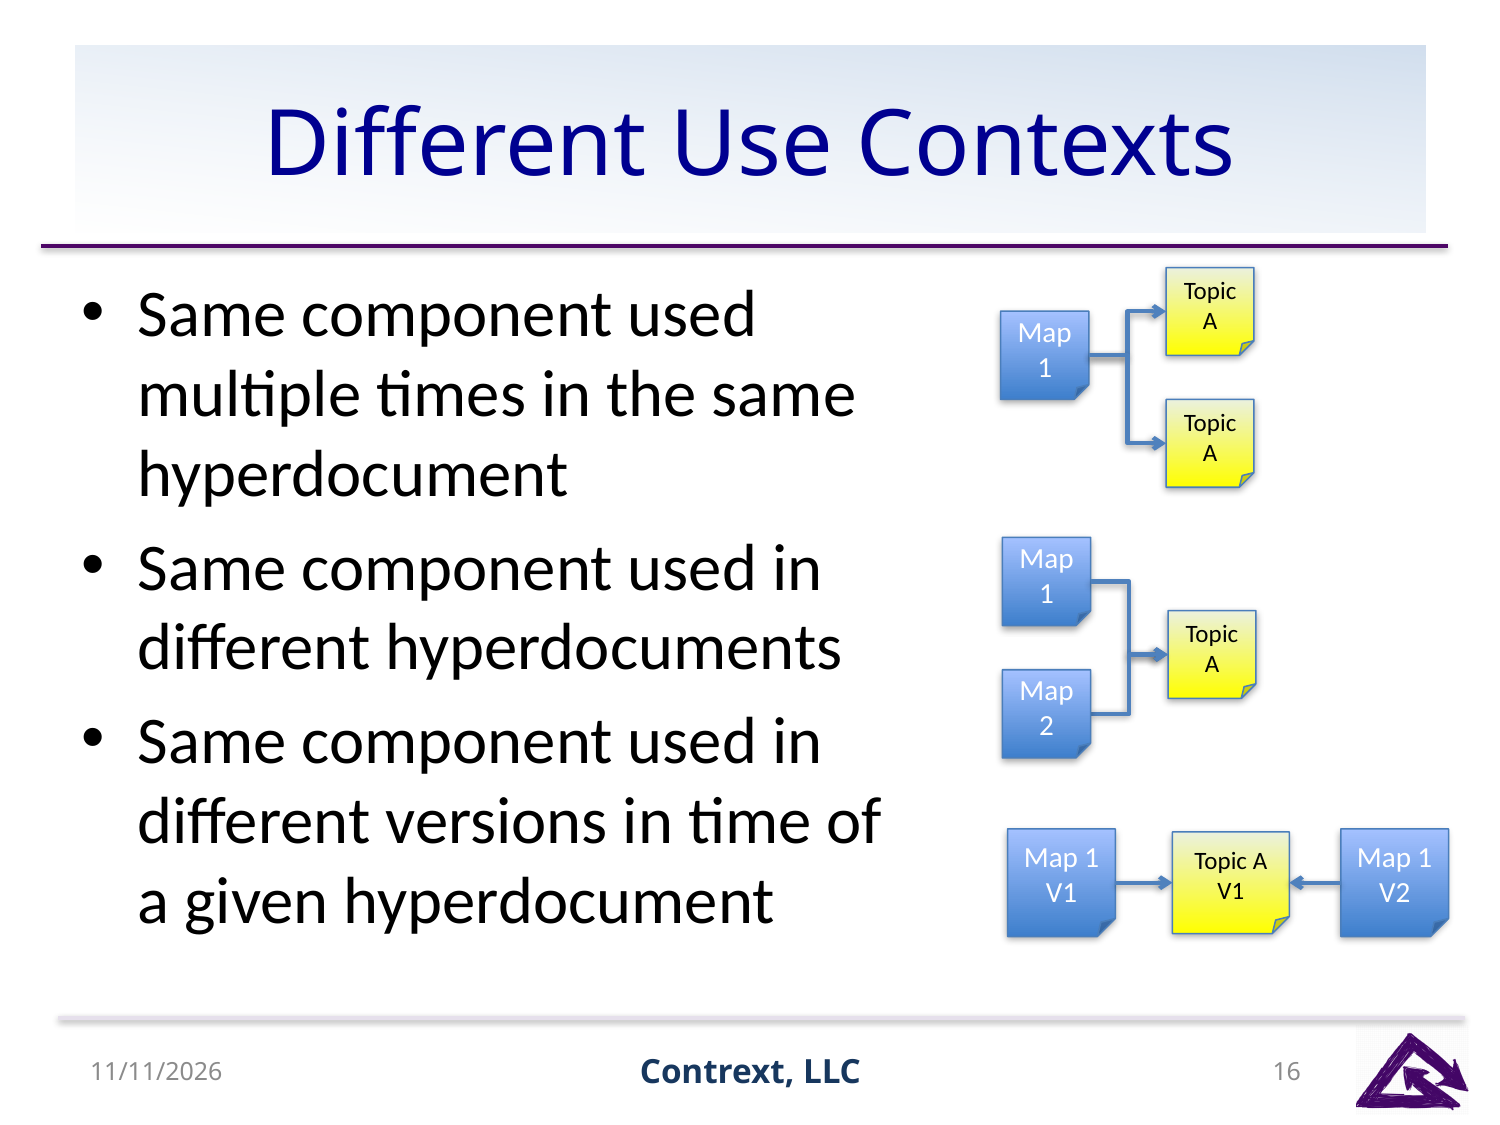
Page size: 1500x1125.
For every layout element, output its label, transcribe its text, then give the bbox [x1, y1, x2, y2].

title Different Use Contexts [75, 45, 1425, 233]
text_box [1002, 537, 1256, 759]
footer Contrext, LLC [471, 1042, 1030, 1103]
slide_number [75, 1042, 425, 1103]
picture [1356, 1025, 1469, 1115]
list Same component used multiple times in the same hyperdocument Same component used in different hyperdocuments Same component used in different versions in time of a given hyperdocument [66, 262, 918, 1005]
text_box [1007, 828, 1449, 937]
slide_number 16 [1074, 1042, 1316, 1103]
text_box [1000, 267, 1255, 488]
